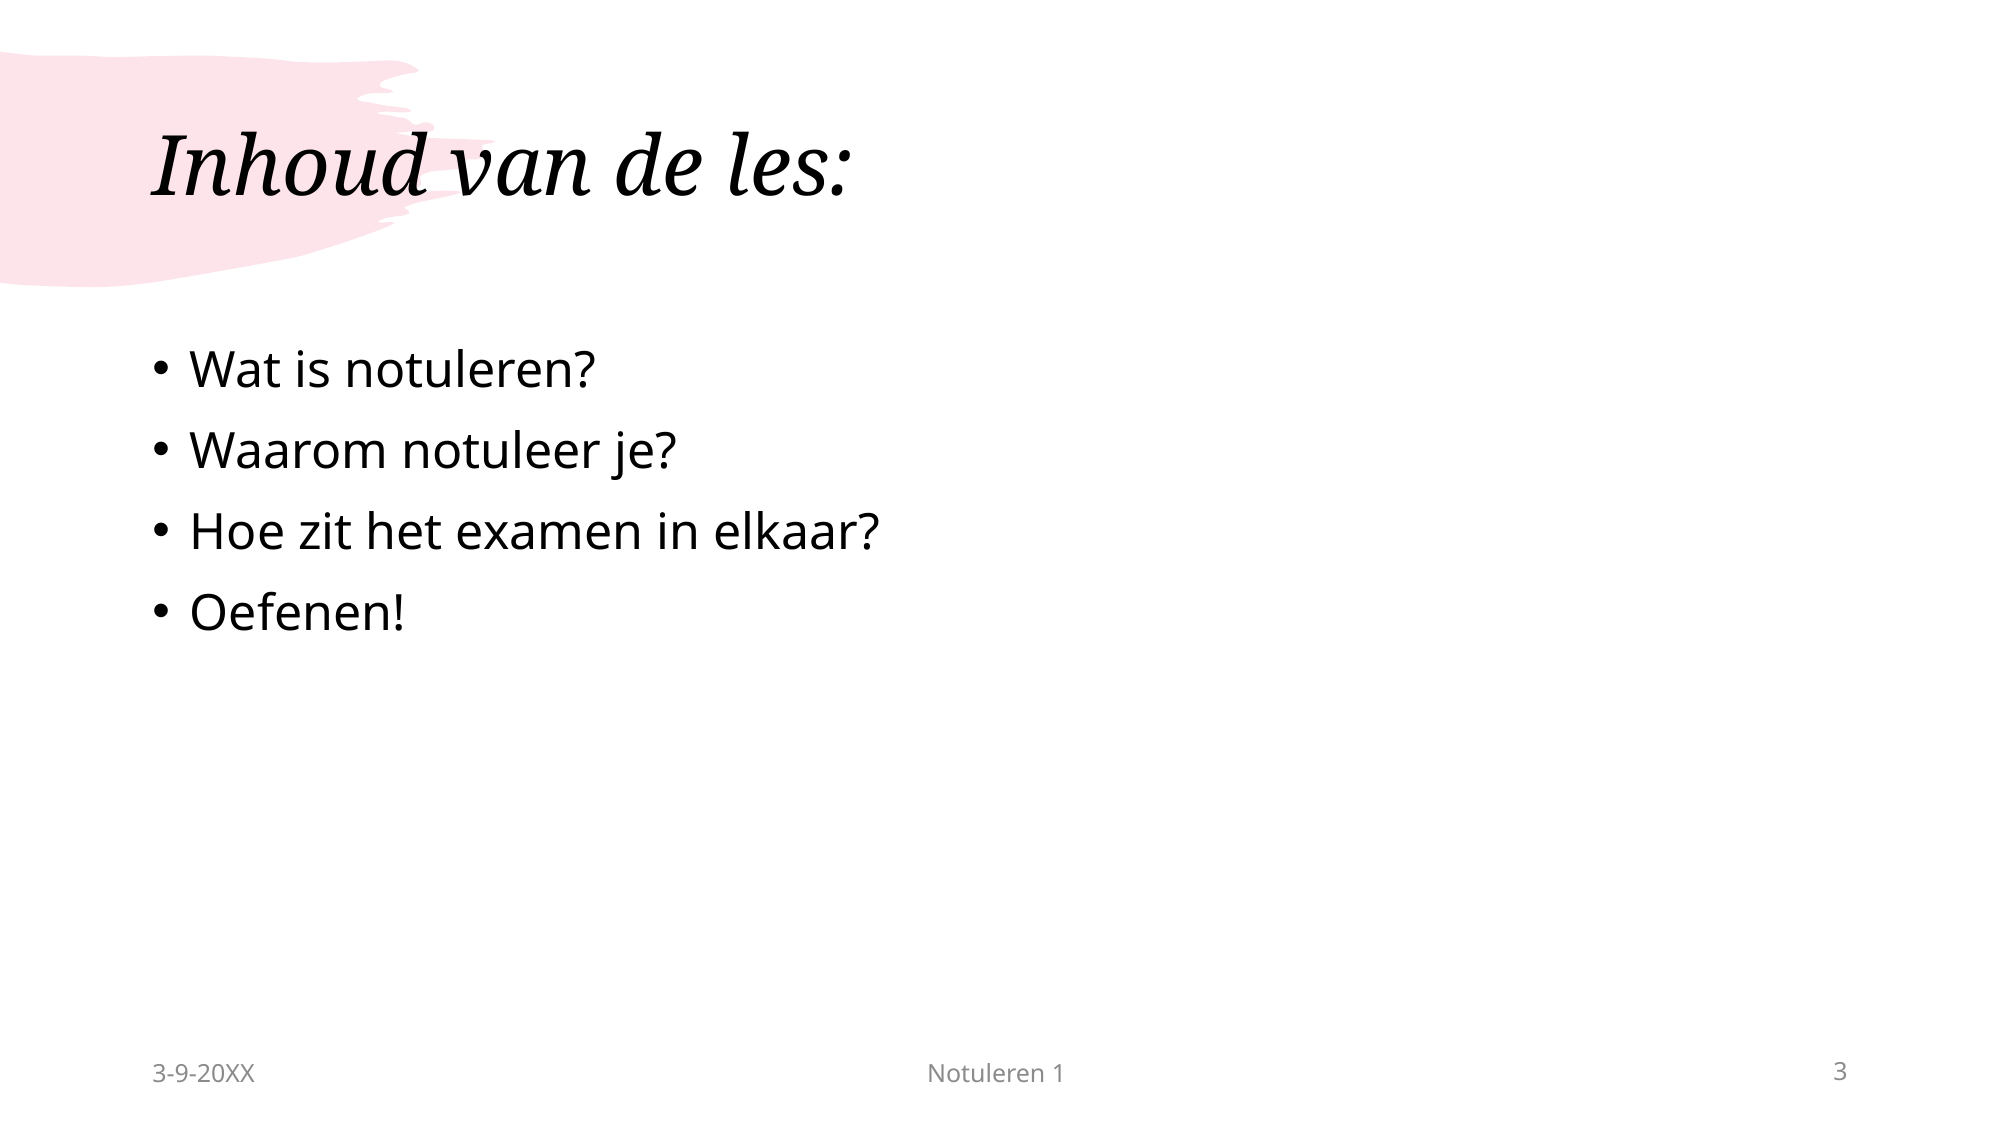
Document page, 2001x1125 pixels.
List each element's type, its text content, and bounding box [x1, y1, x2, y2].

list Wat is notuleren? Waarom notuleer je? Hoe zit het examen in elkaar? Oefenen! [137, 329, 1863, 1013]
footer Notuleren 1 [662, 1042, 1338, 1103]
title Inhoud van de les: [137, 59, 1863, 278]
slide_number 3 [1412, 1042, 1863, 1103]
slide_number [137, 1042, 588, 1103]
